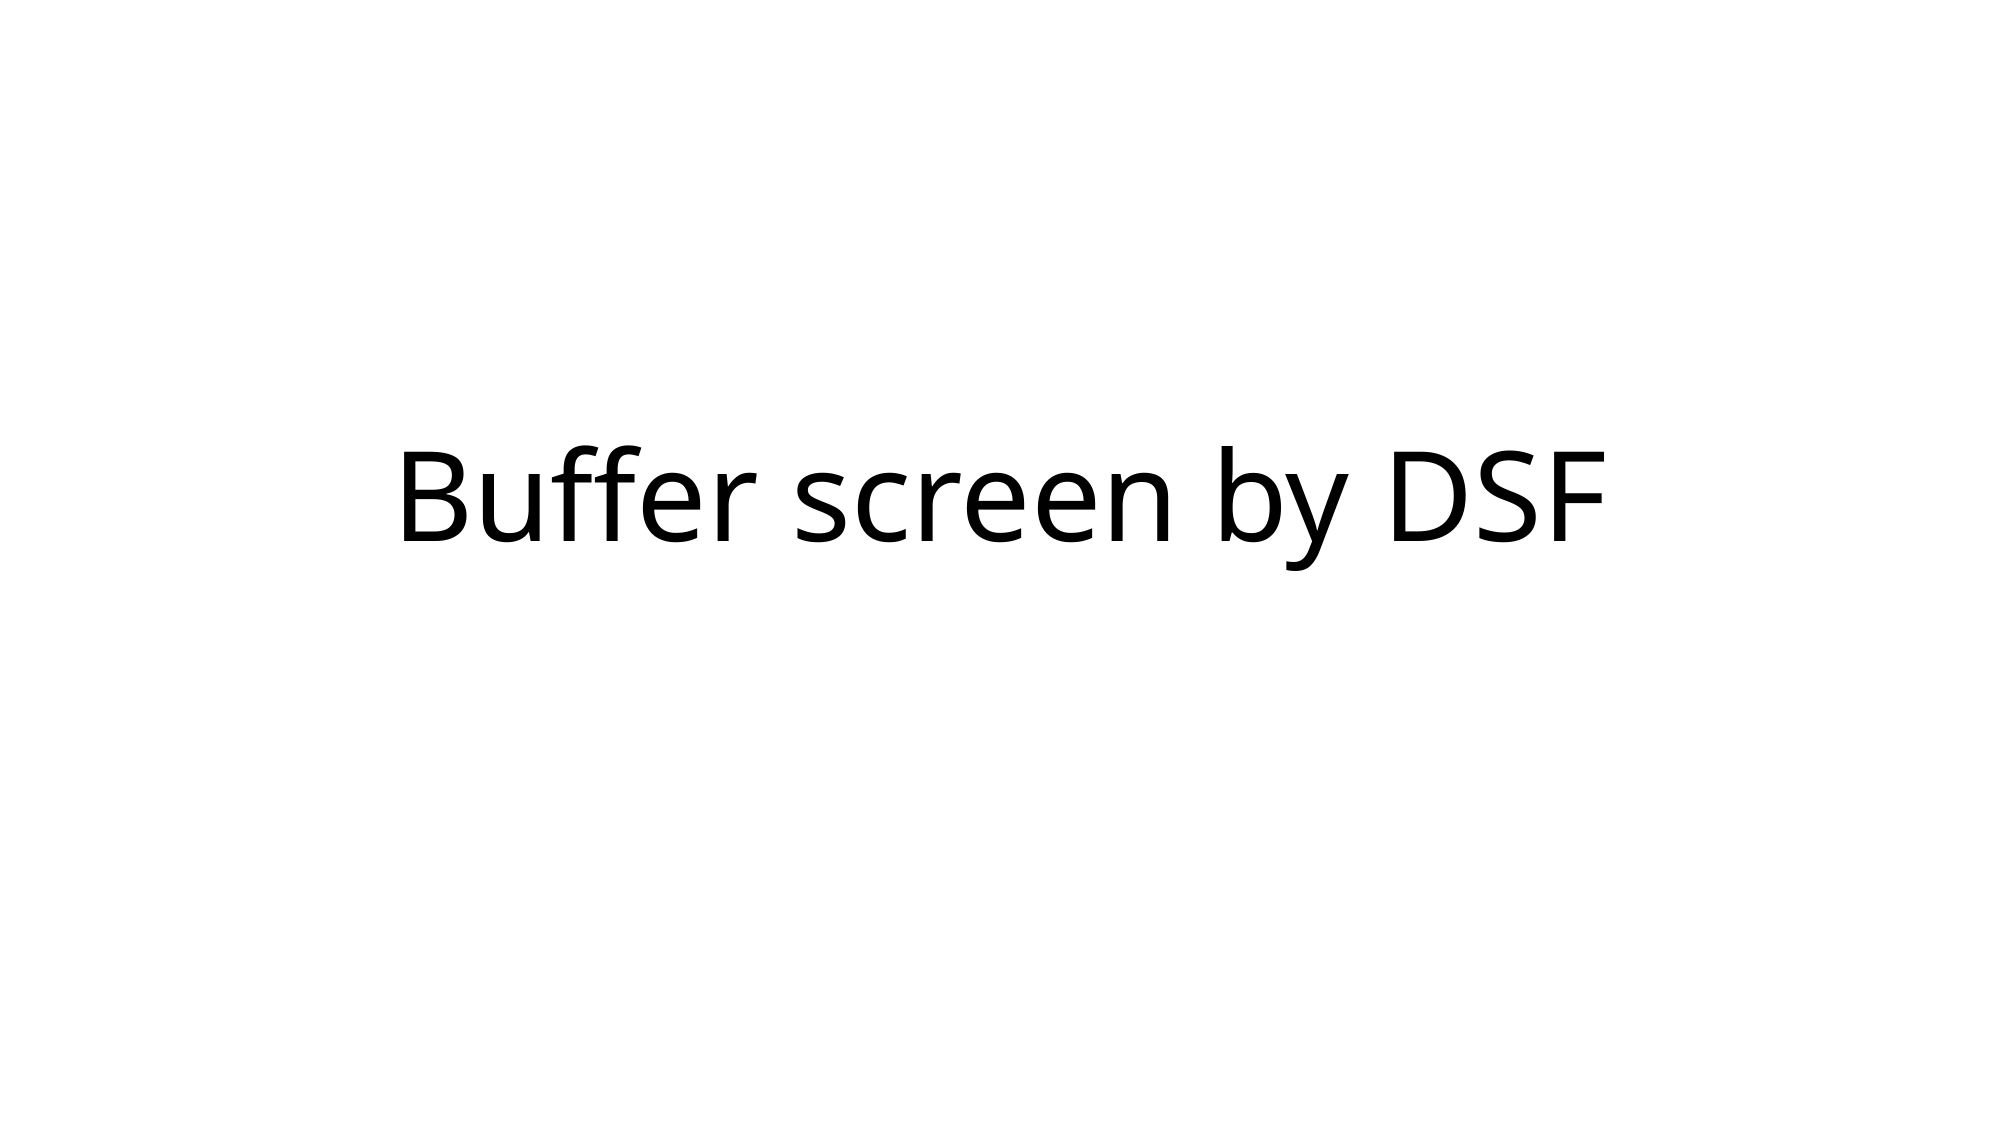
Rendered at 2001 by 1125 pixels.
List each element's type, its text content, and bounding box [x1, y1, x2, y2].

title Buffer screen by DSF [249, 184, 1750, 576]
